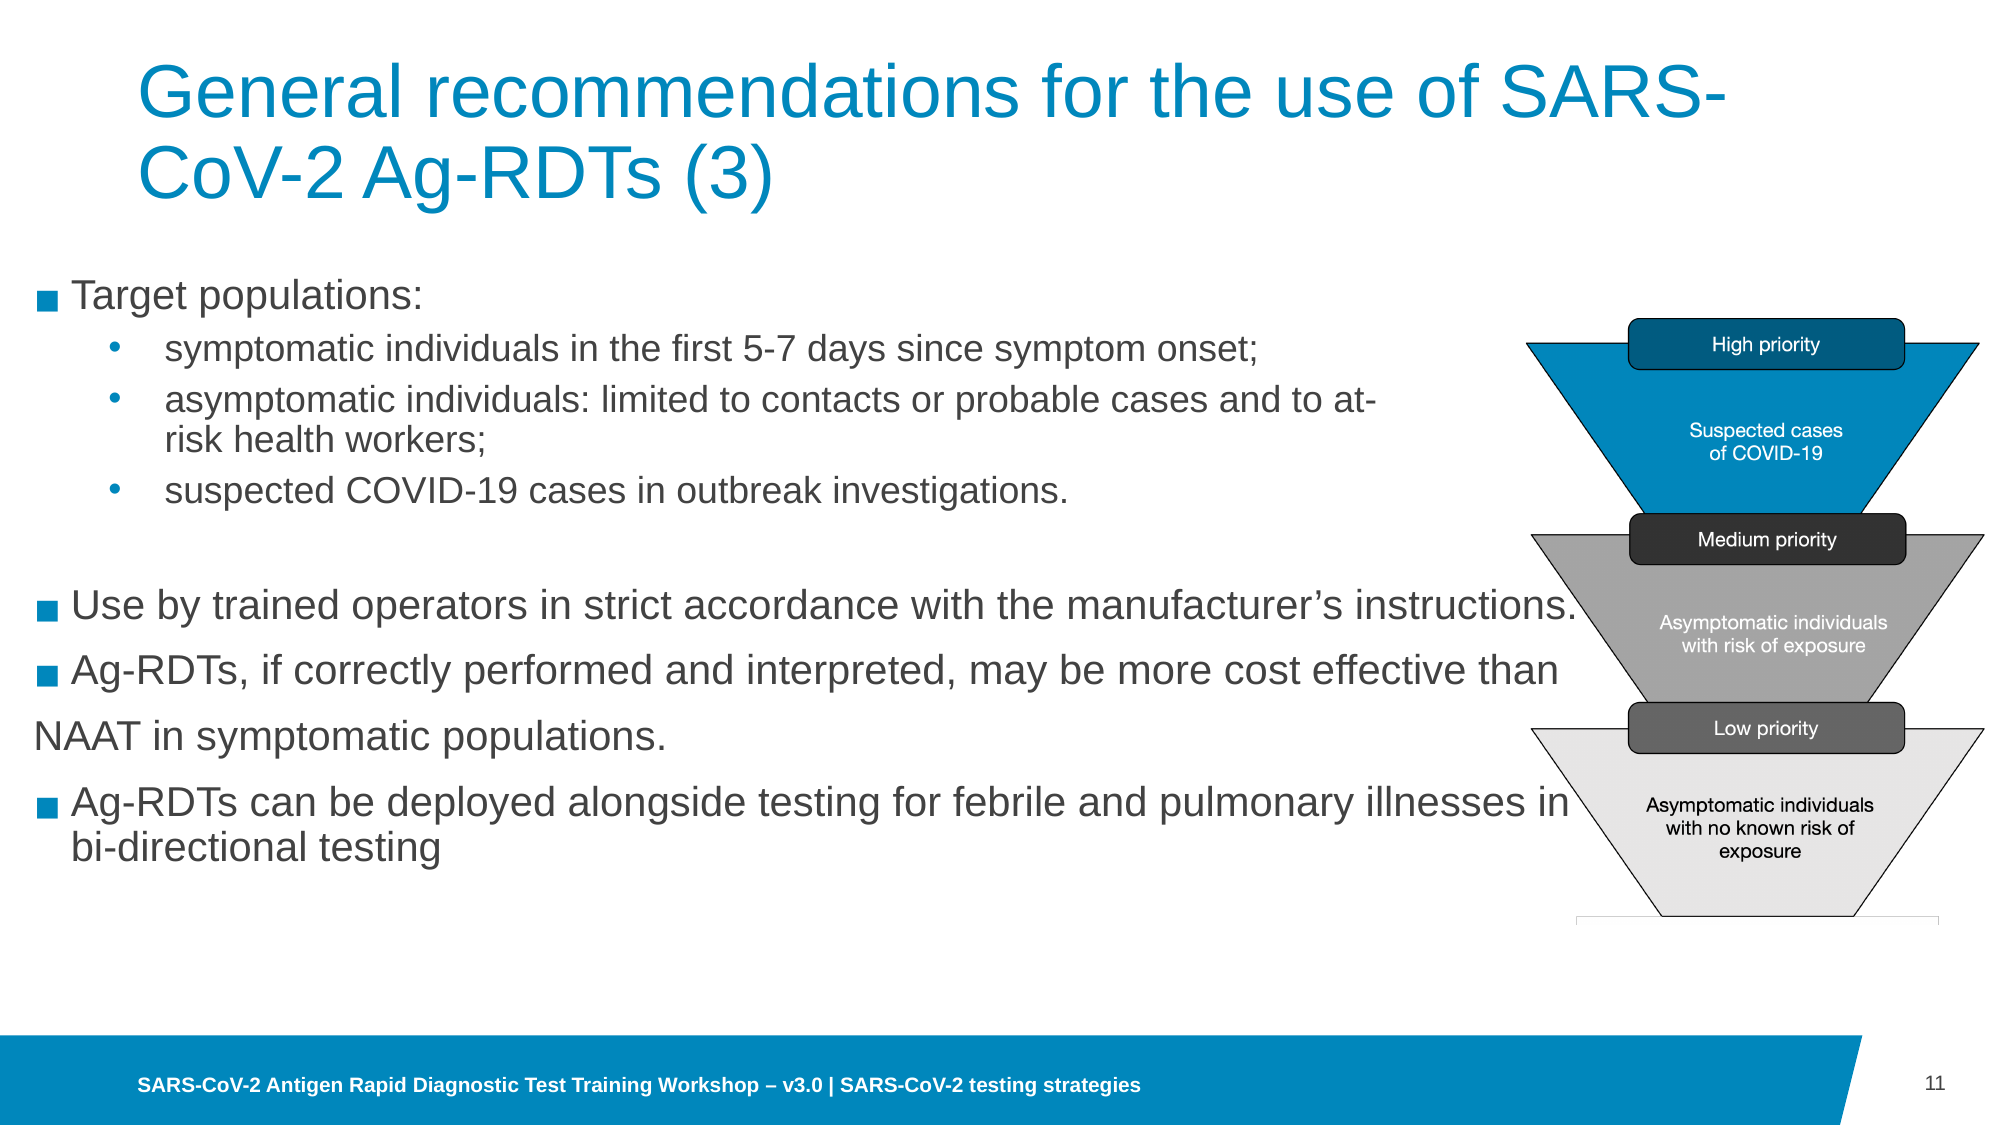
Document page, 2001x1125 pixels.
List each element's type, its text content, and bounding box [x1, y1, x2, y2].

title General recommendations for the use of SARS-CoV-2 Ag-RDTs (3) [137, 59, 1863, 215]
list Target populations: symptomatic individuals in the first 5-7 days since symptom onset; asymptomatic individuals: limited to contacts or probable cases and to at-risk health workers; suspected COVID-19 cases in outbreak investigations. Use by trained operators in strict accordance with the manufacturer’s instructions. Ag-RDTs, if correctly performed and interpreted, may be more cost effective than NAAT in symptomatic populations. Ag-RDTs can be deployed alongside testing for febrile and pulmonary illnesses in bi-directional testing [18, 265, 1608, 964]
picture [1525, 317, 1987, 925]
slide_number 11 [1862, 1035, 1947, 1125]
footer SARS-CoV-2 Antigen Rapid Diagnostic Test Training Workshop – v3.0 | SARS-CoV-2 testing strategies [137, 1042, 1338, 1125]
